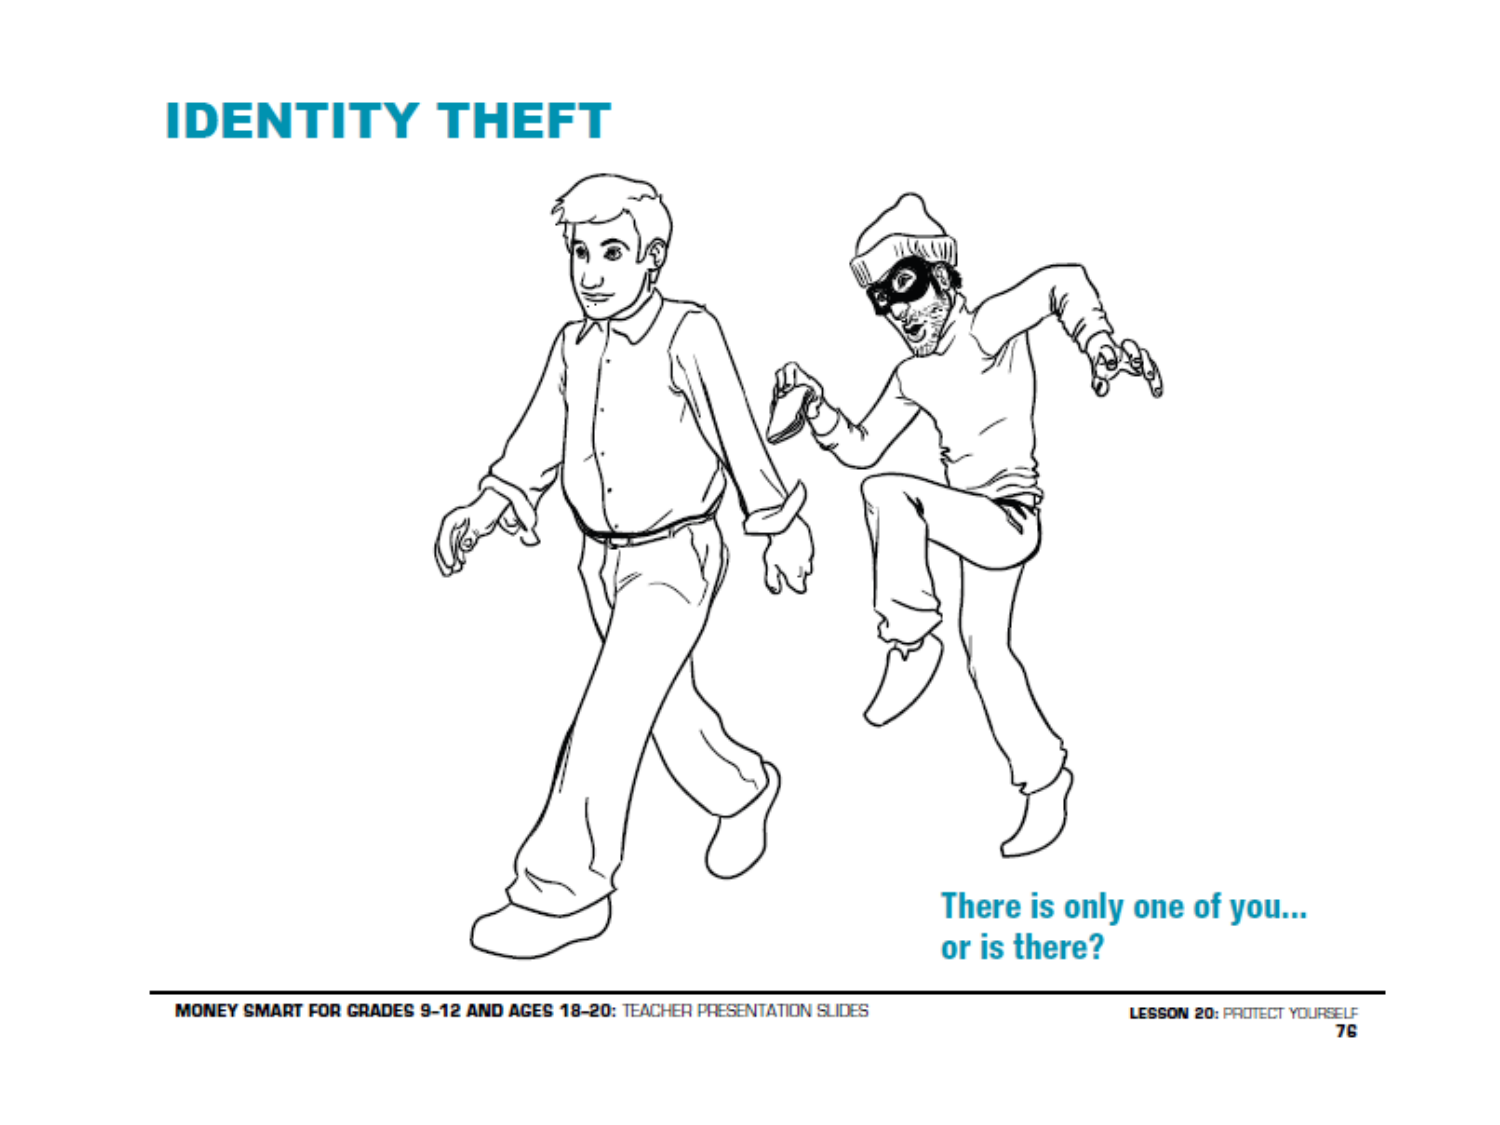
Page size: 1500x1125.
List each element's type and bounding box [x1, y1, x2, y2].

picture [97, 36, 1426, 1076]
